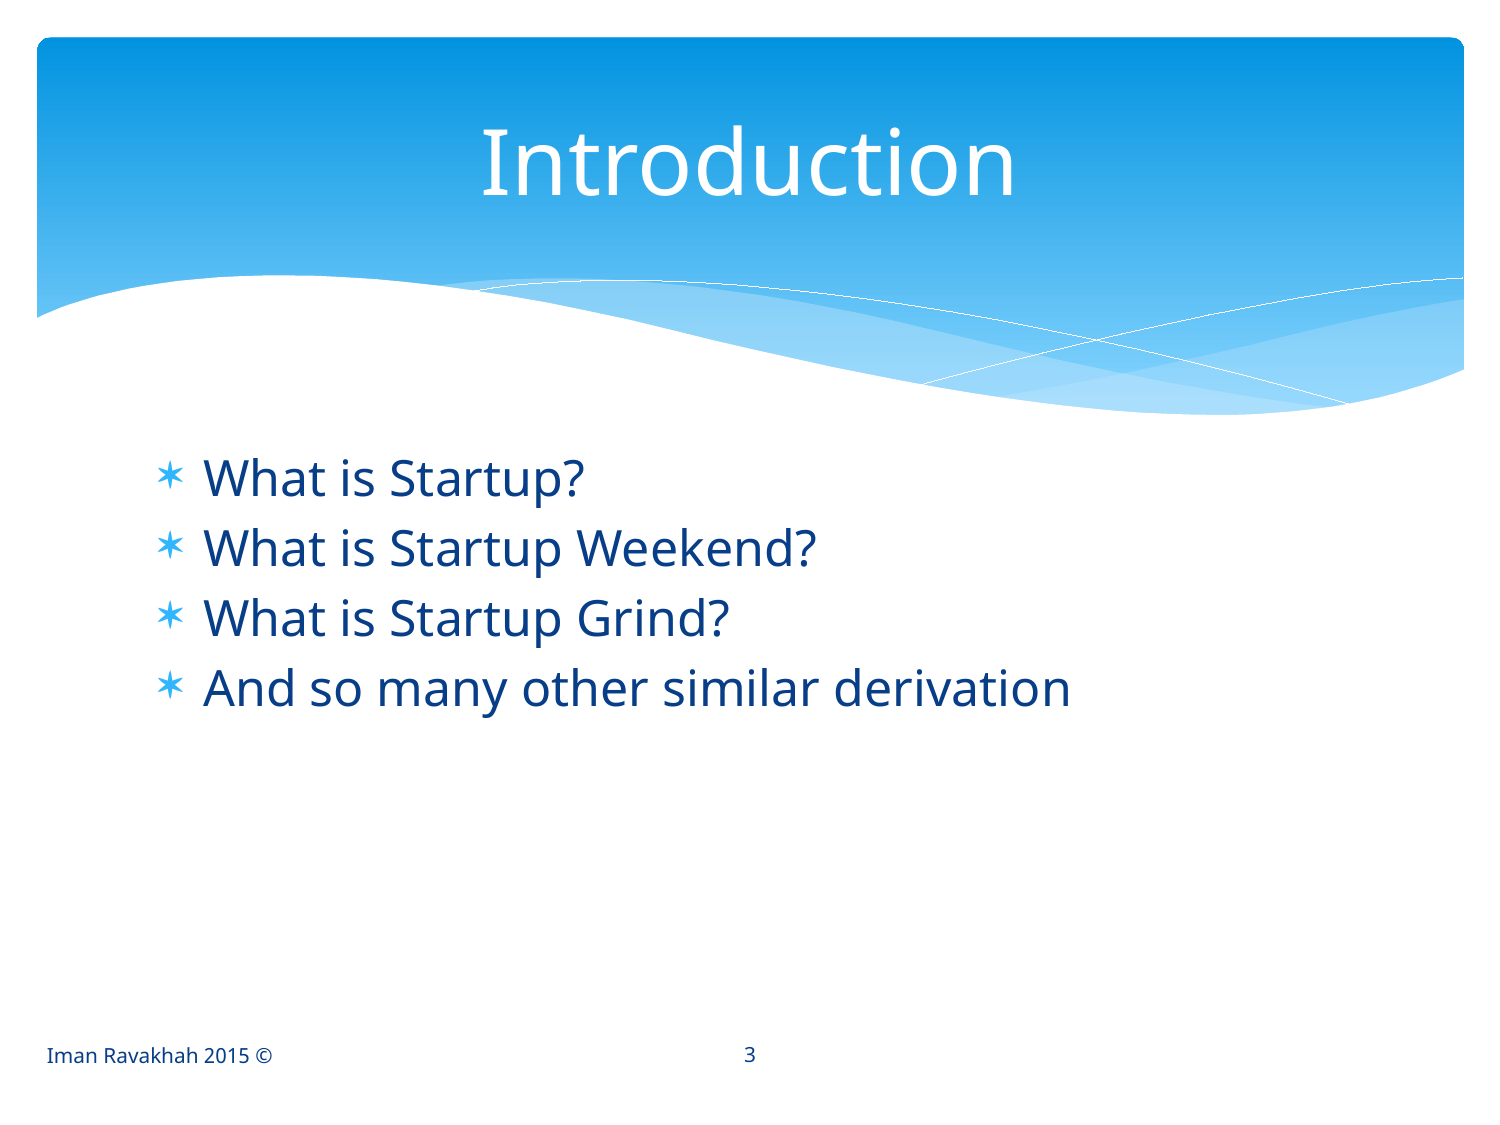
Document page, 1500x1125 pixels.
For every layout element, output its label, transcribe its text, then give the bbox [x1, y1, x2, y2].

footer © 2015 Iman Ravakhah [31, 1025, 653, 1086]
title Introduction [75, 55, 1425, 261]
slide_number 3 [654, 1025, 846, 1086]
list What is Startup? What is Startup Weekend? What is Startup Grind? And so many other similar derivation [143, 438, 1359, 1005]
